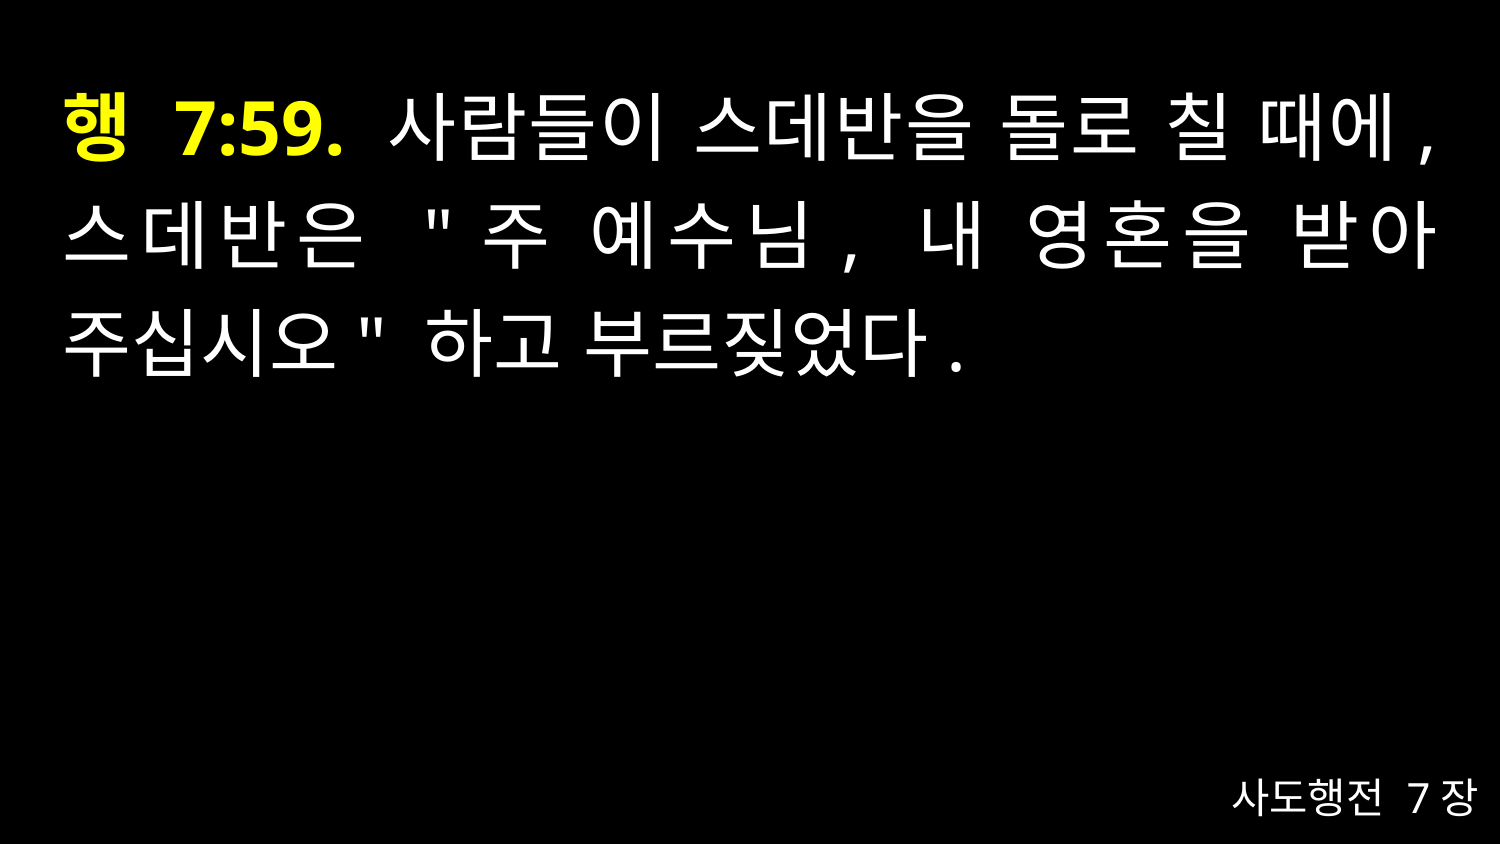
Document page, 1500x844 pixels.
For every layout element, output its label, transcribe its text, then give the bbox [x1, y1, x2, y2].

subtitle 사도행전 7장 [916, 770, 1500, 844]
title 행 7:59. 사람들이 스데반을 돌로 칠 때에, 스데반은 "주 예수님, 내 영혼을 받아 주십시오" 하고 부르짖었다. [0, 0, 1500, 844]
